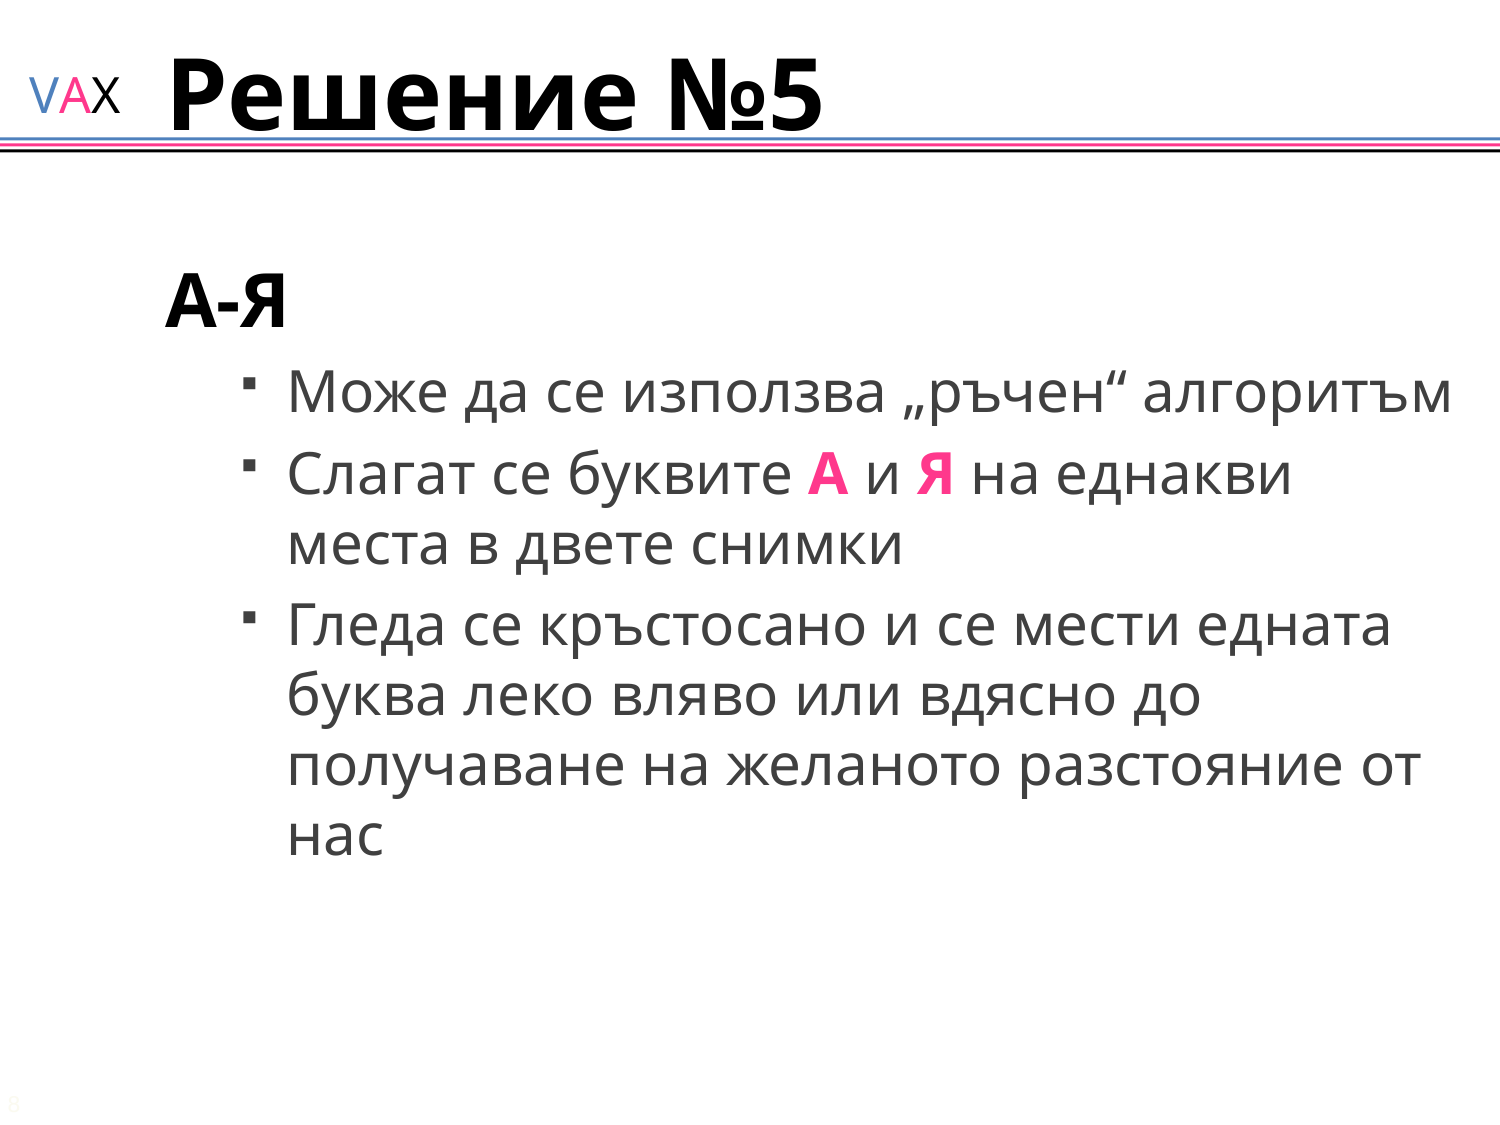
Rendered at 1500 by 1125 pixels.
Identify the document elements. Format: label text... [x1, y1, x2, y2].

list А-Я Може да се използва „ръчен“ алгоритъм Слагат се буквите А и Я на еднакви места в двете снимки Гледа се кръстосано и се мести едната буква леко вляво или вдясно до получаване на желаното разстояние от нас [150, 200, 1488, 1113]
title Решение №5 [0, 37, 1500, 144]
